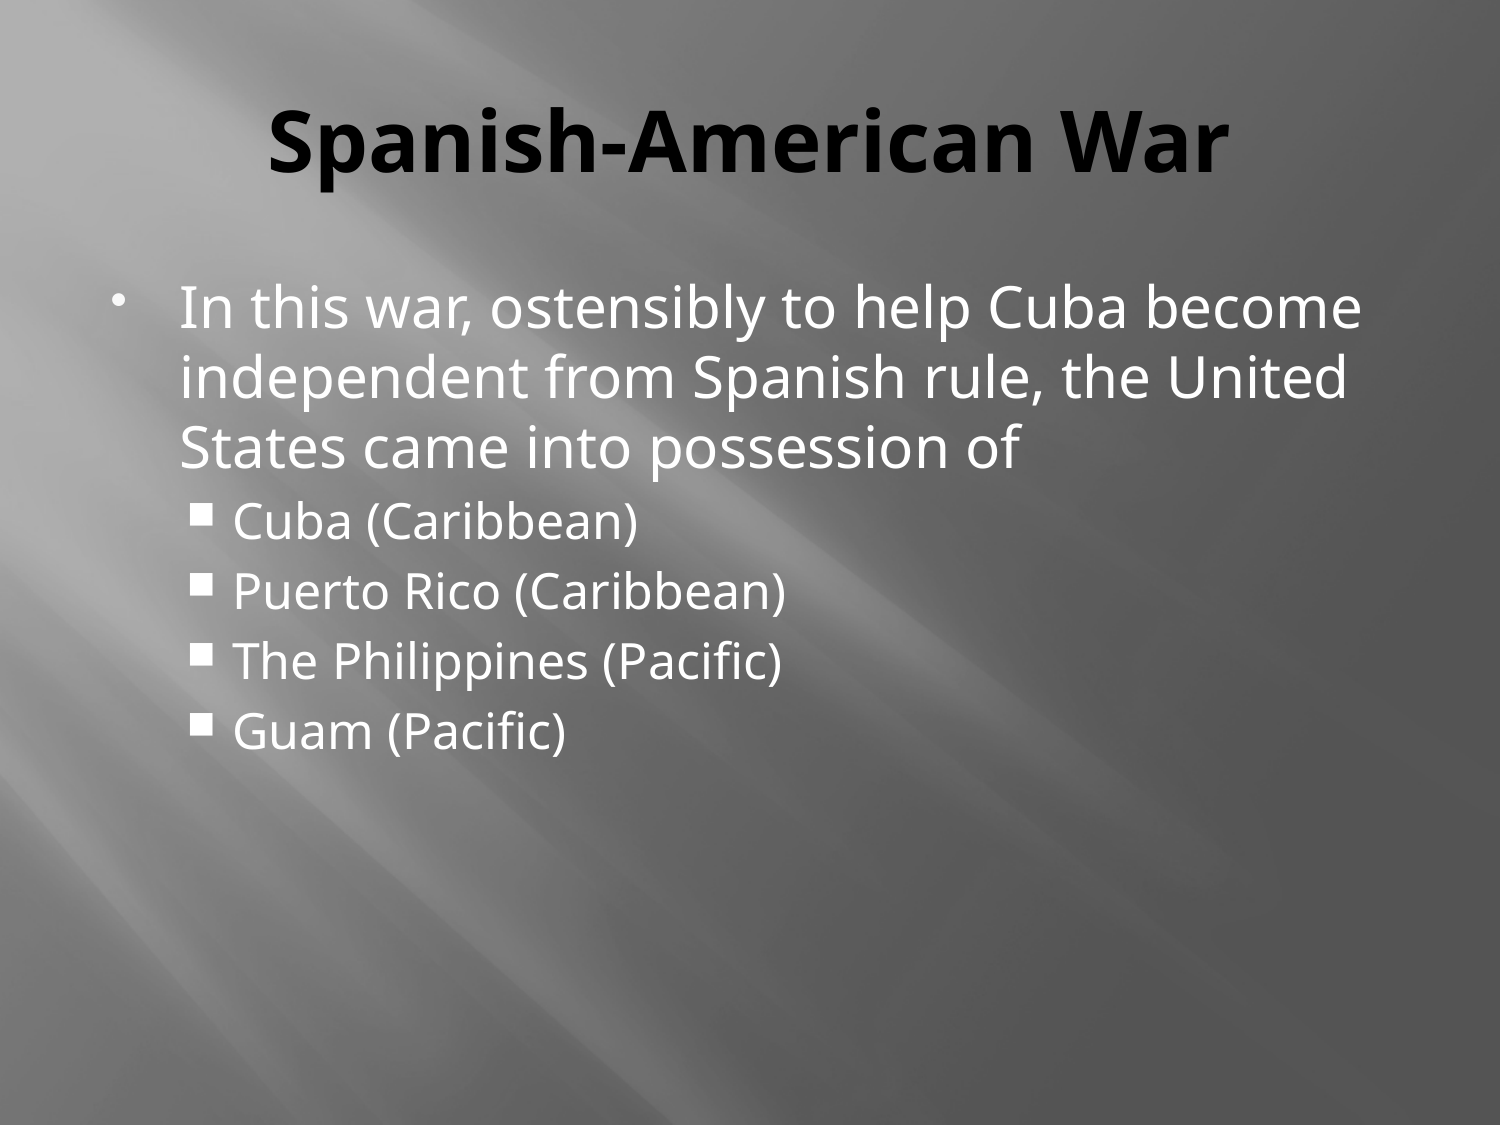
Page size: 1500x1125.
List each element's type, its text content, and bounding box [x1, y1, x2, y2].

title Spanish-American War [75, 45, 1425, 233]
list In this war, ostensibly to help Cuba become independent from Spanish rule, the United States came into possession of Cuba (Caribbean) Puerto Rico (Caribbean) The Philippines (Pacific) Guam (Pacific) [75, 262, 1425, 1035]
